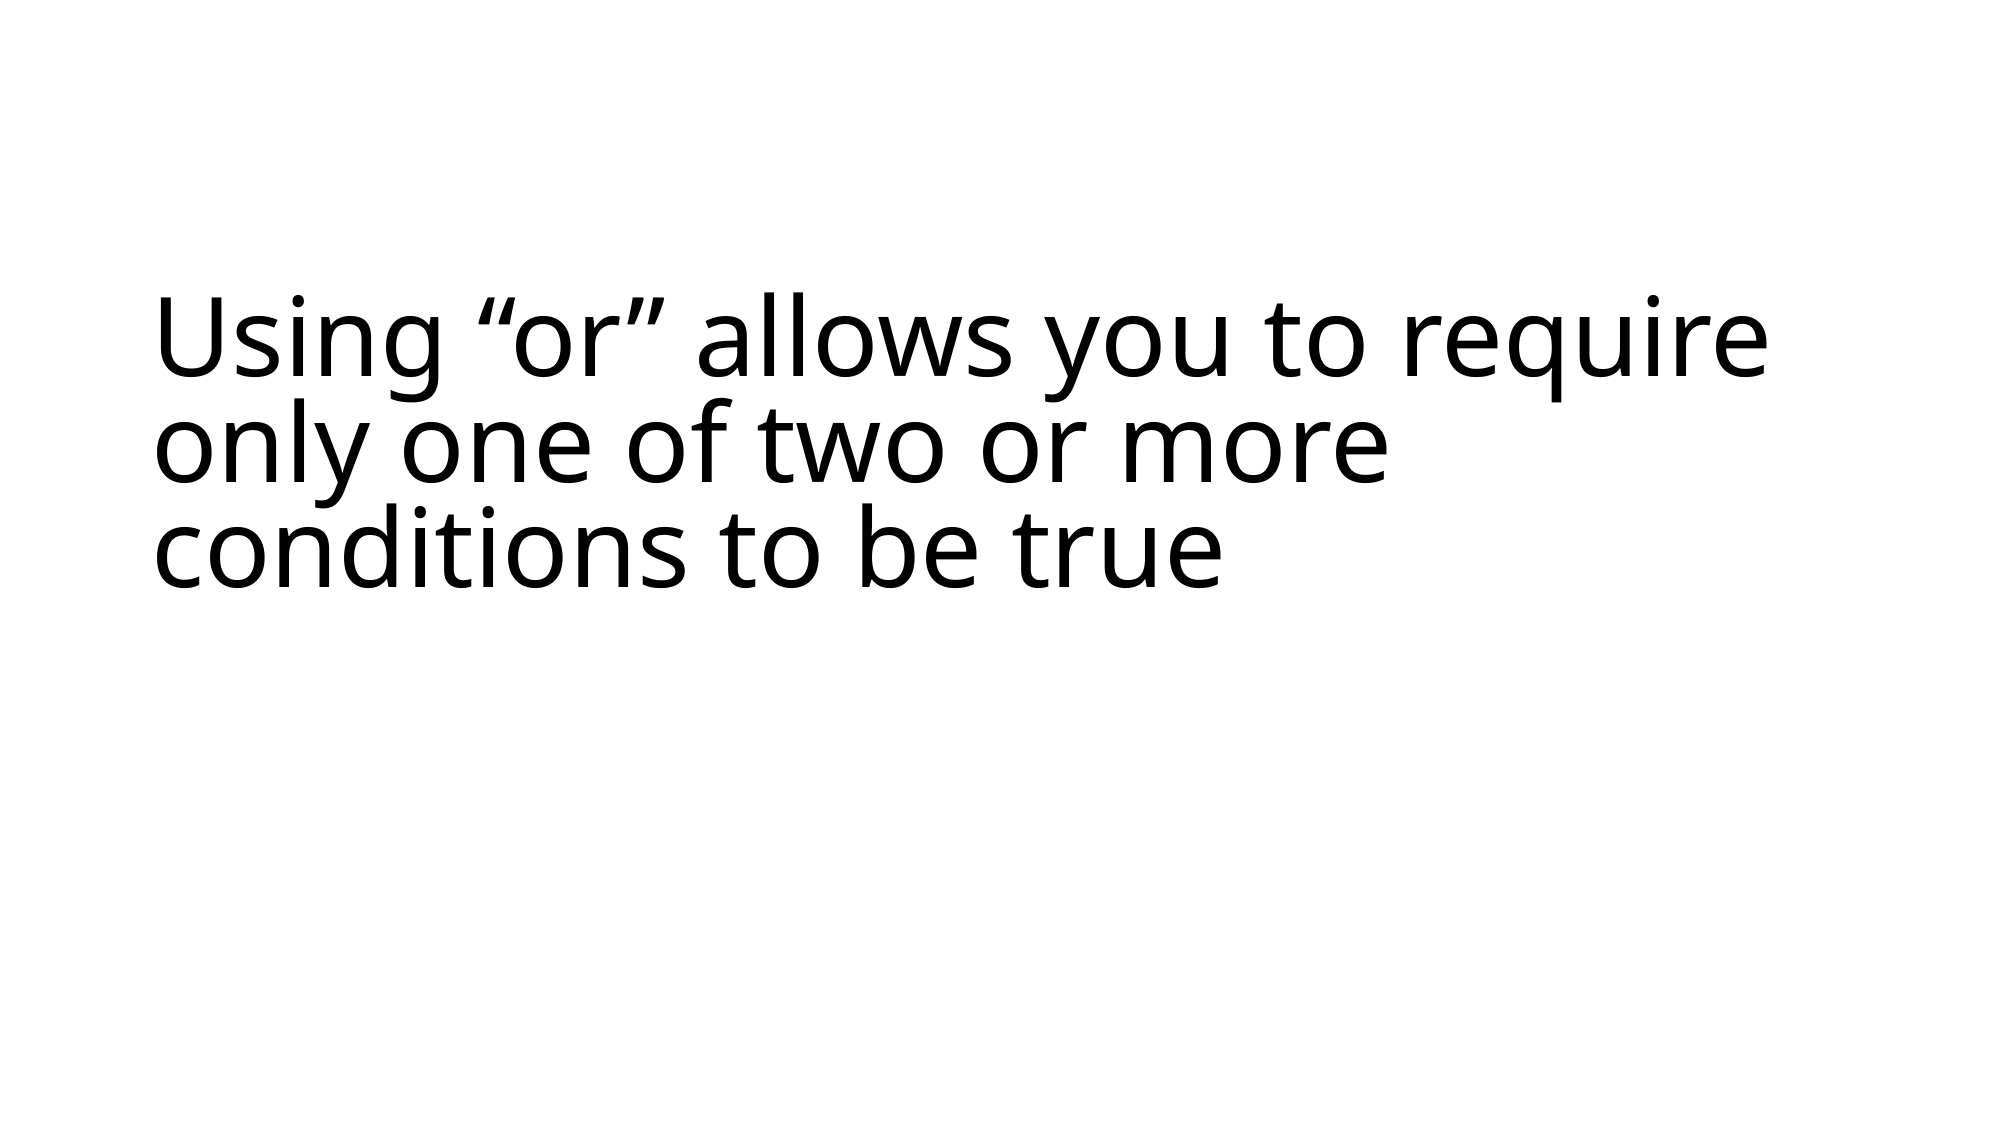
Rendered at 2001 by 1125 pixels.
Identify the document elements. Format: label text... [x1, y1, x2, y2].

title Using “or” allows you to require only one of two or more conditions to be true [136, 280, 1862, 749]
